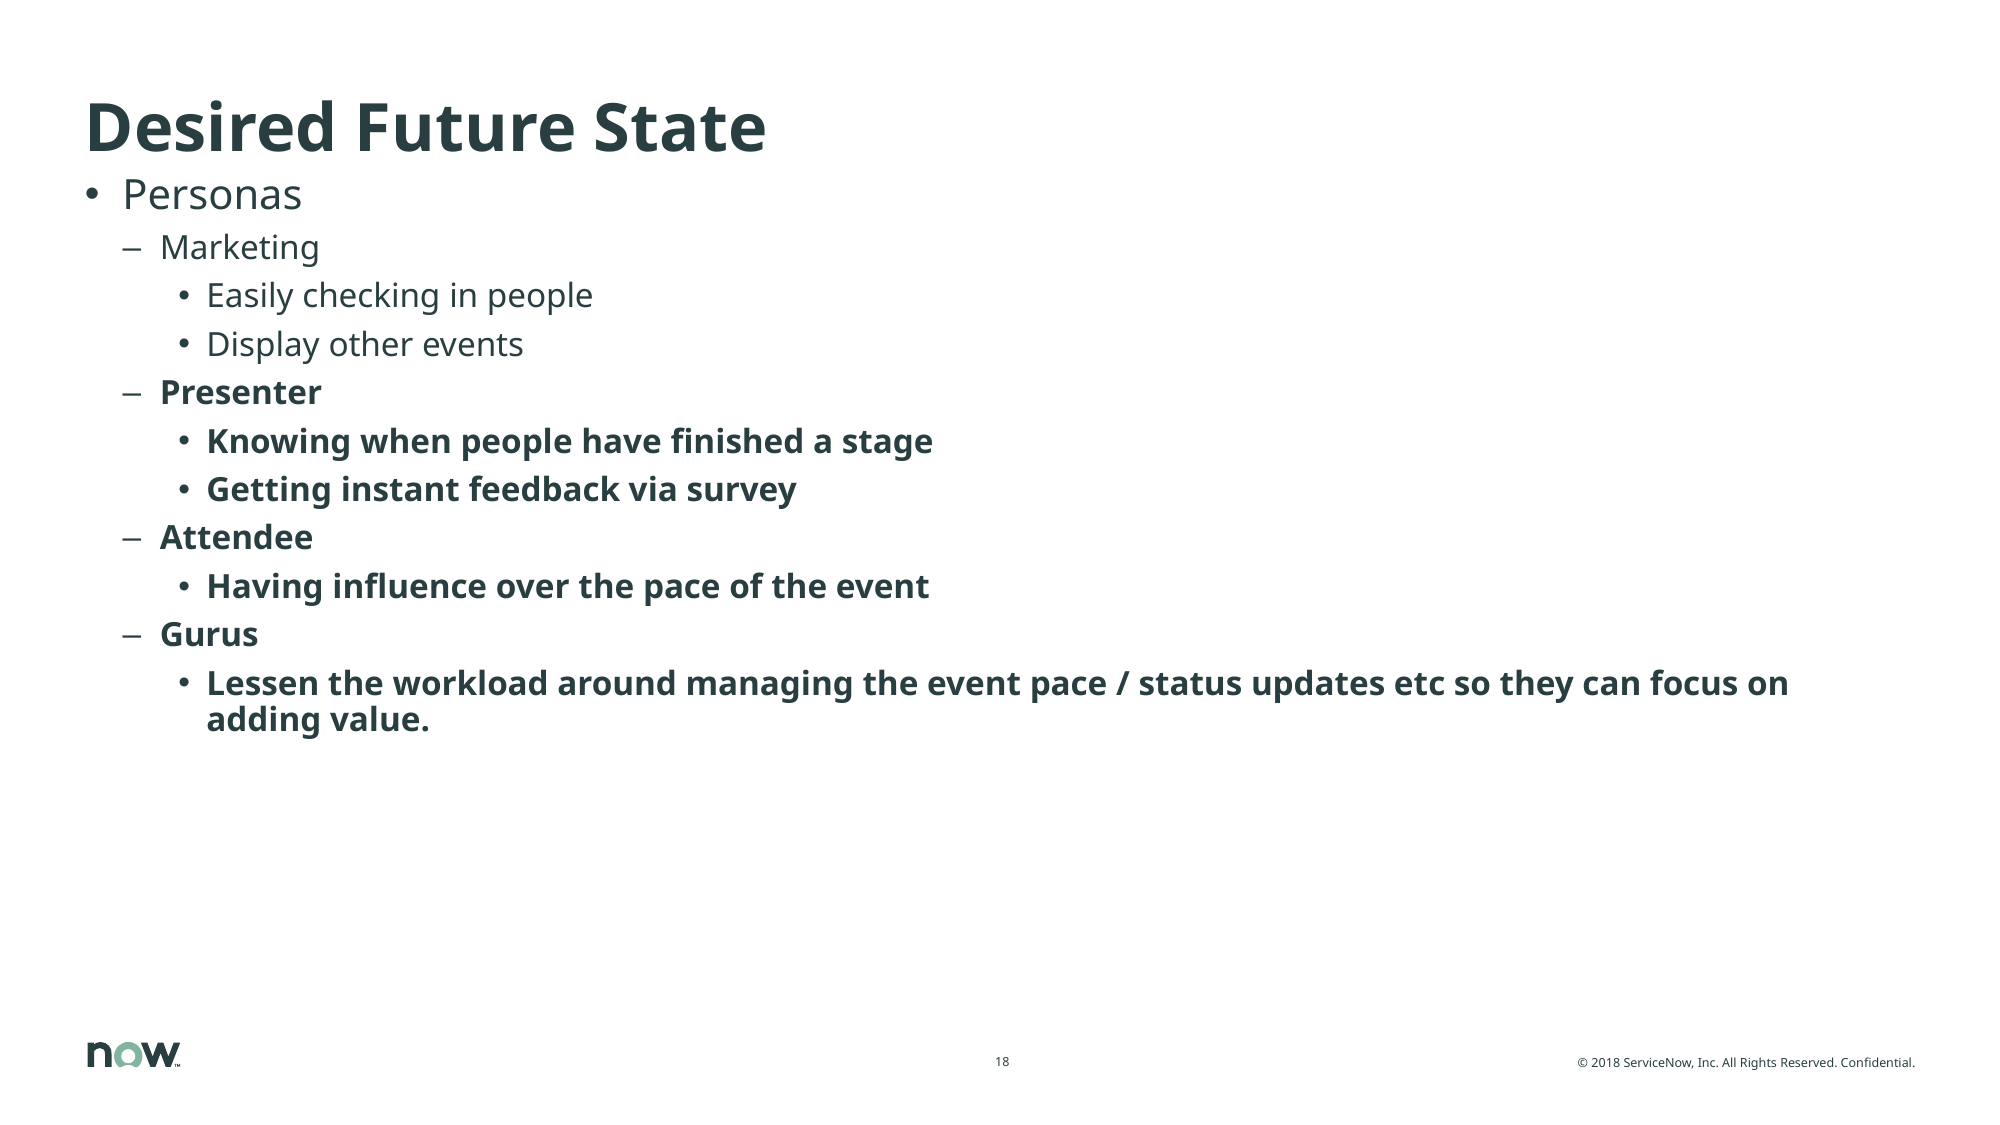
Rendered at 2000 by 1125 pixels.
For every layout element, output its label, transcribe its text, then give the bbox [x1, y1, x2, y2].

list Personas Marketing Easily checking in people Display other events Presenter Knowing when people have finished a stage Getting instant feedback via survey Attendee Having influence over the pace of the event Gurus Lessen the workload around managing the event pace / status updates etc so they can focus on adding value. [69, 165, 1909, 910]
title Desired Future State [69, 56, 1911, 166]
